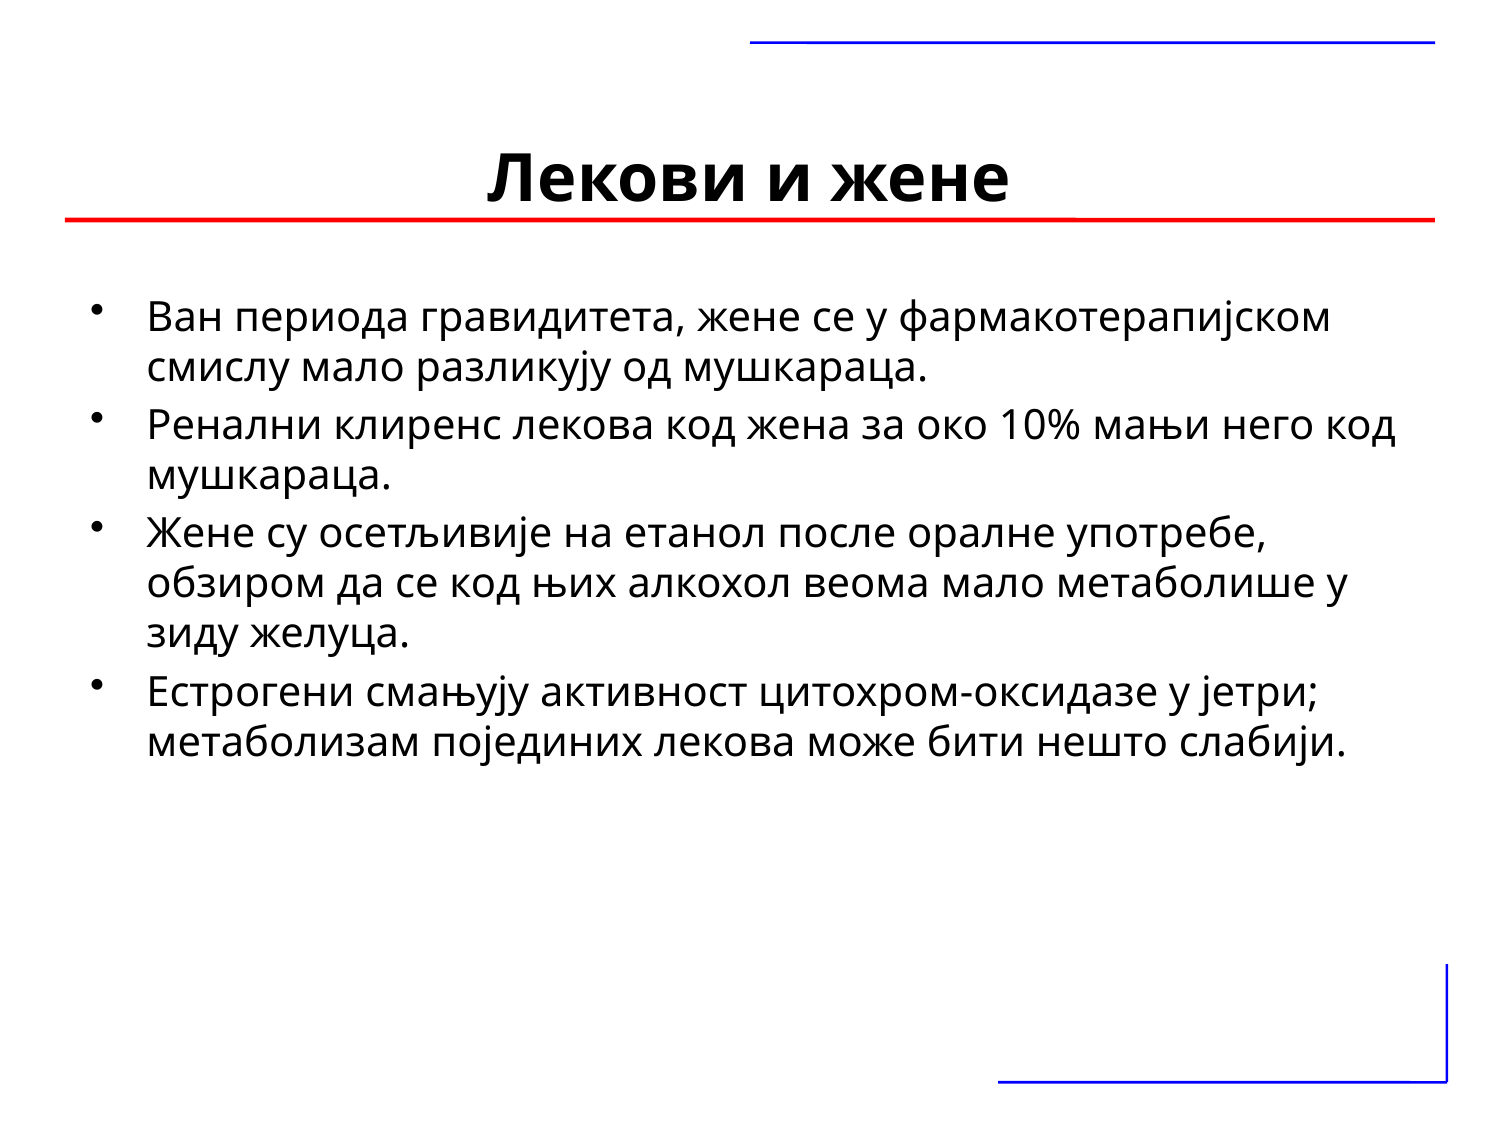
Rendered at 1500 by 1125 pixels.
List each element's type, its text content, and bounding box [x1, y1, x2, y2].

list Ван периода гравидитета, жене се у фармакотерапијском смислу мало разликују од мушкараца. Ренални клиренс лекова код жена за око 10% мањи него код мушкараца. Жене су осетљивије на етанол после оралне употребе, обзиром да се код њих алкохол веома мало метаболише у зиду желуца. Естрогени смањују активност цитохром-оксидазе у јетри; метаболизам појединих лекова може бити нешто слабији. [74, 281, 1426, 1006]
title Лекови и жене [74, 81, 1442, 223]
